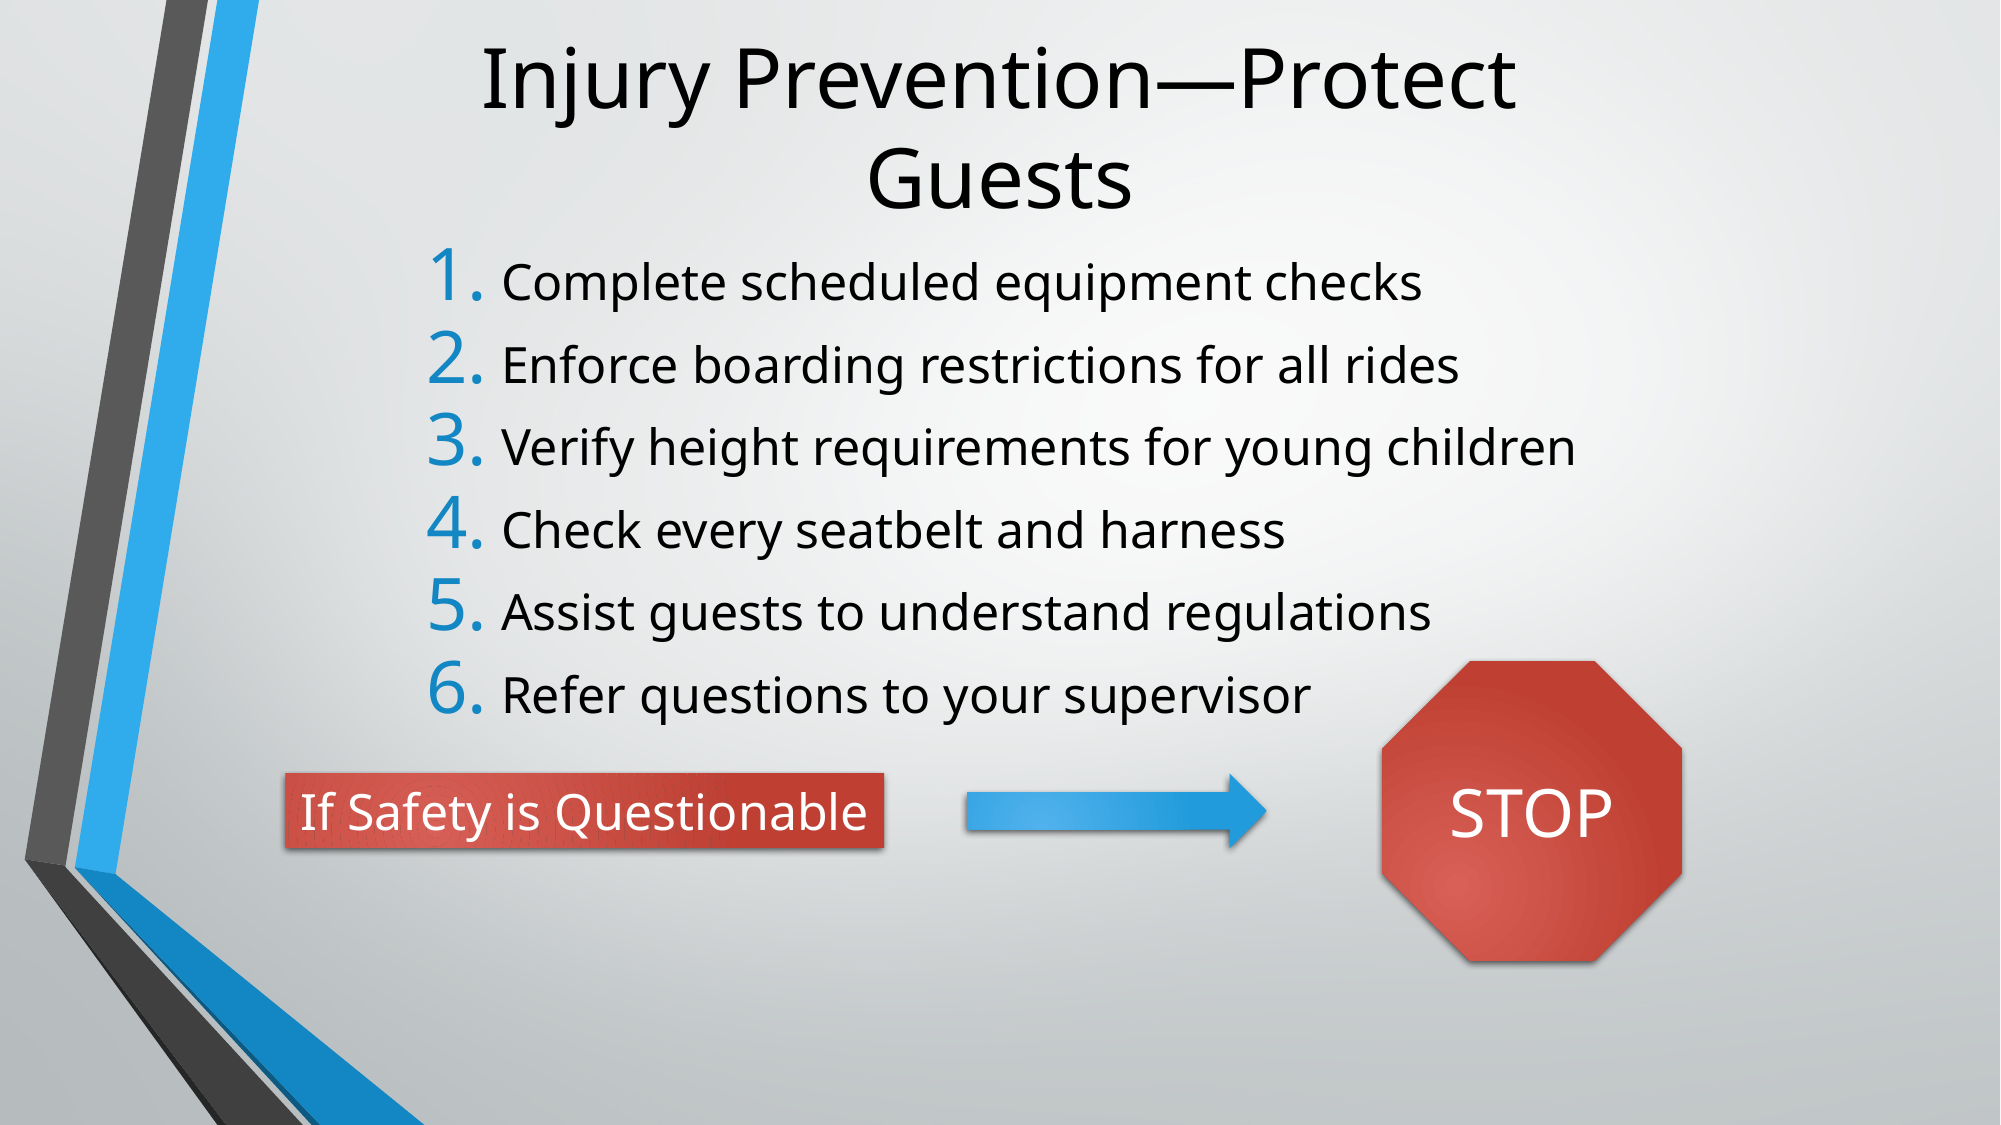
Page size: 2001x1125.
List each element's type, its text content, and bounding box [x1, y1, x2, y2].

list Complete scheduled equipment checks Enforce boarding restrictions for all rides Verify height requirements for young children Check every seatbelt and harness Assist guests to understand regulations Refer questions to your supervisor [411, 213, 1676, 660]
title Injury Prevention—Protect Guests [367, 12, 1633, 238]
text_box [317, 660, 1683, 962]
